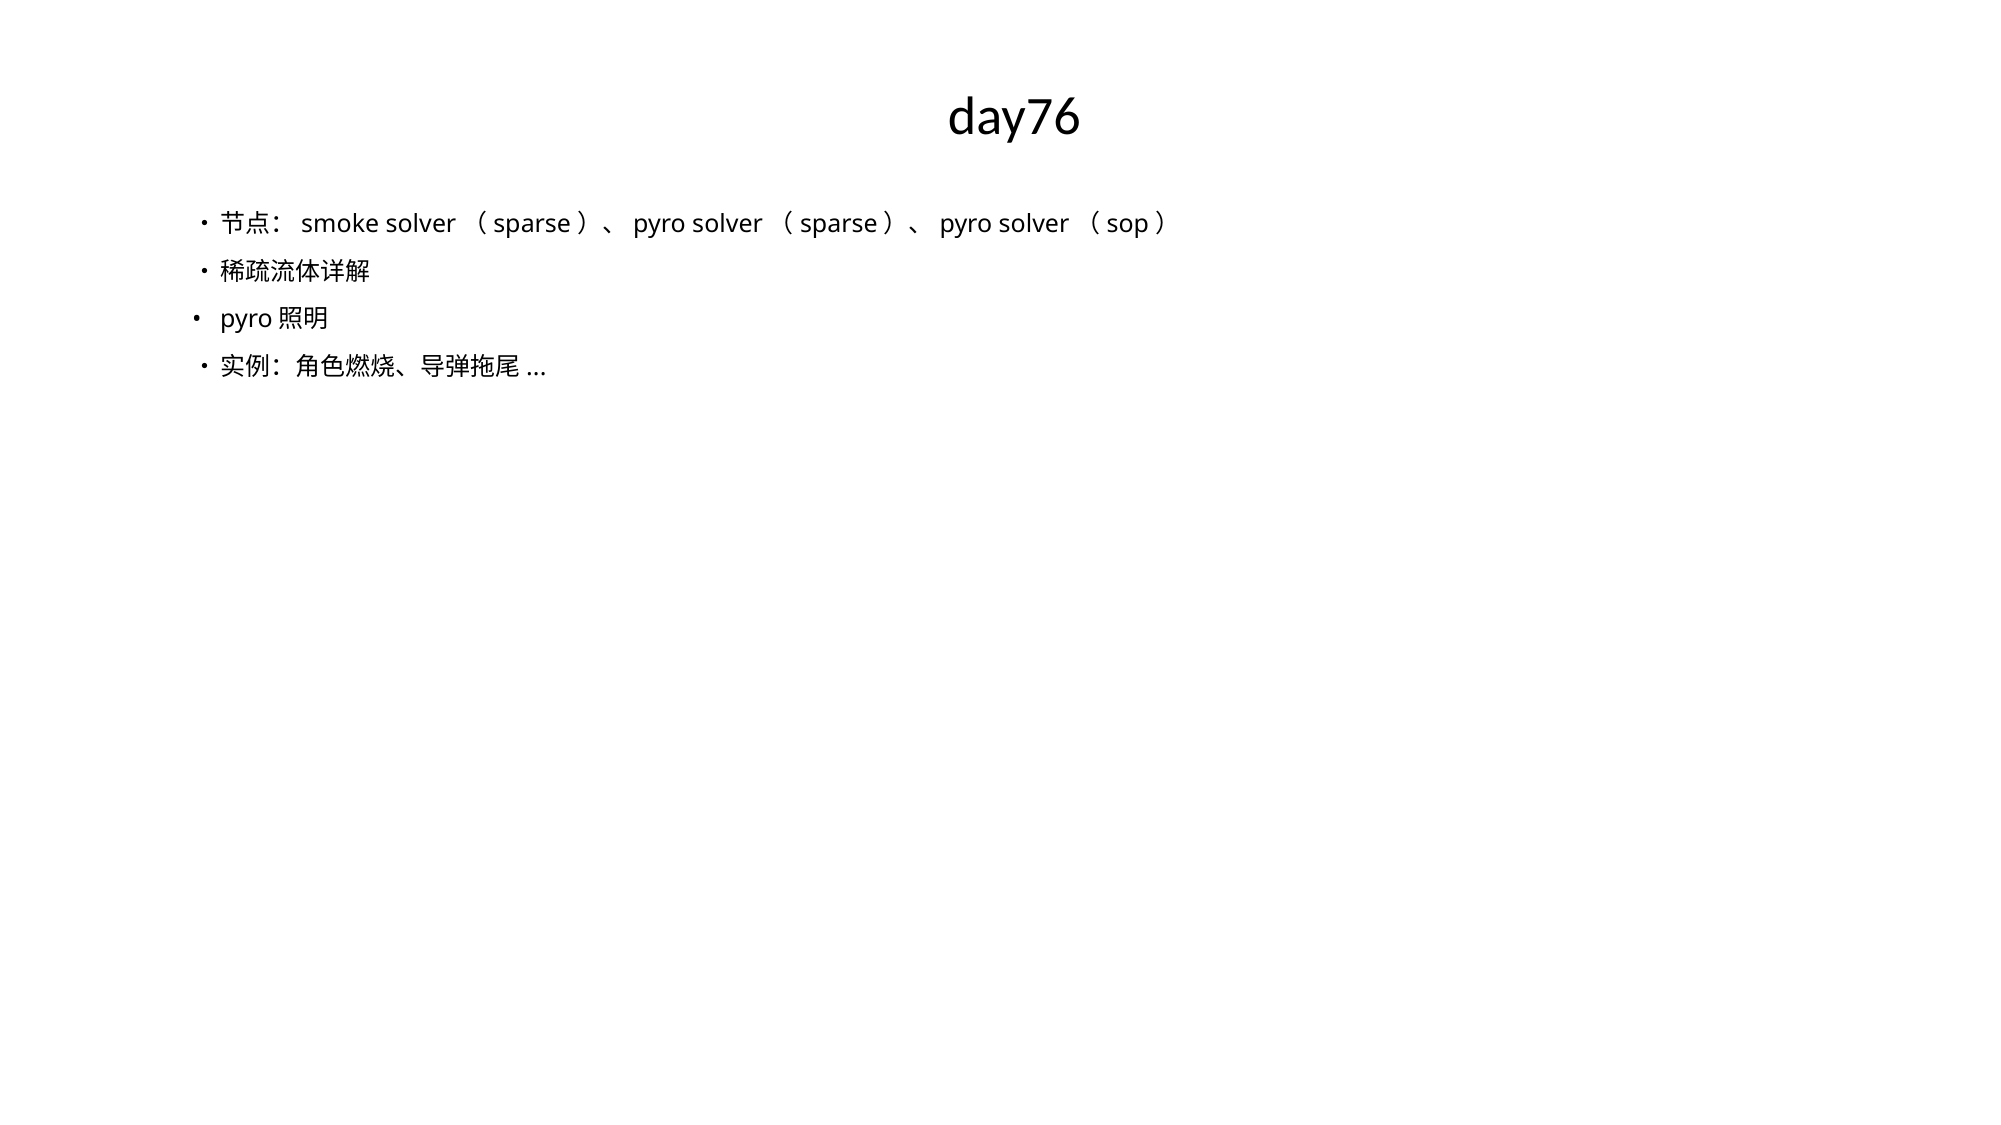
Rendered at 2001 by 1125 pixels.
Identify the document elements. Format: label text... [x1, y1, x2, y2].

title day76 [543, 41, 1486, 154]
subtitle • 节点：smoke solver（sparse）、pyro solver（sparse）、pyro solver（sop） • 稀疏流体详解 • pyro照明 • 实例：角色燃烧、导弹拖尾... [176, 203, 1815, 903]
